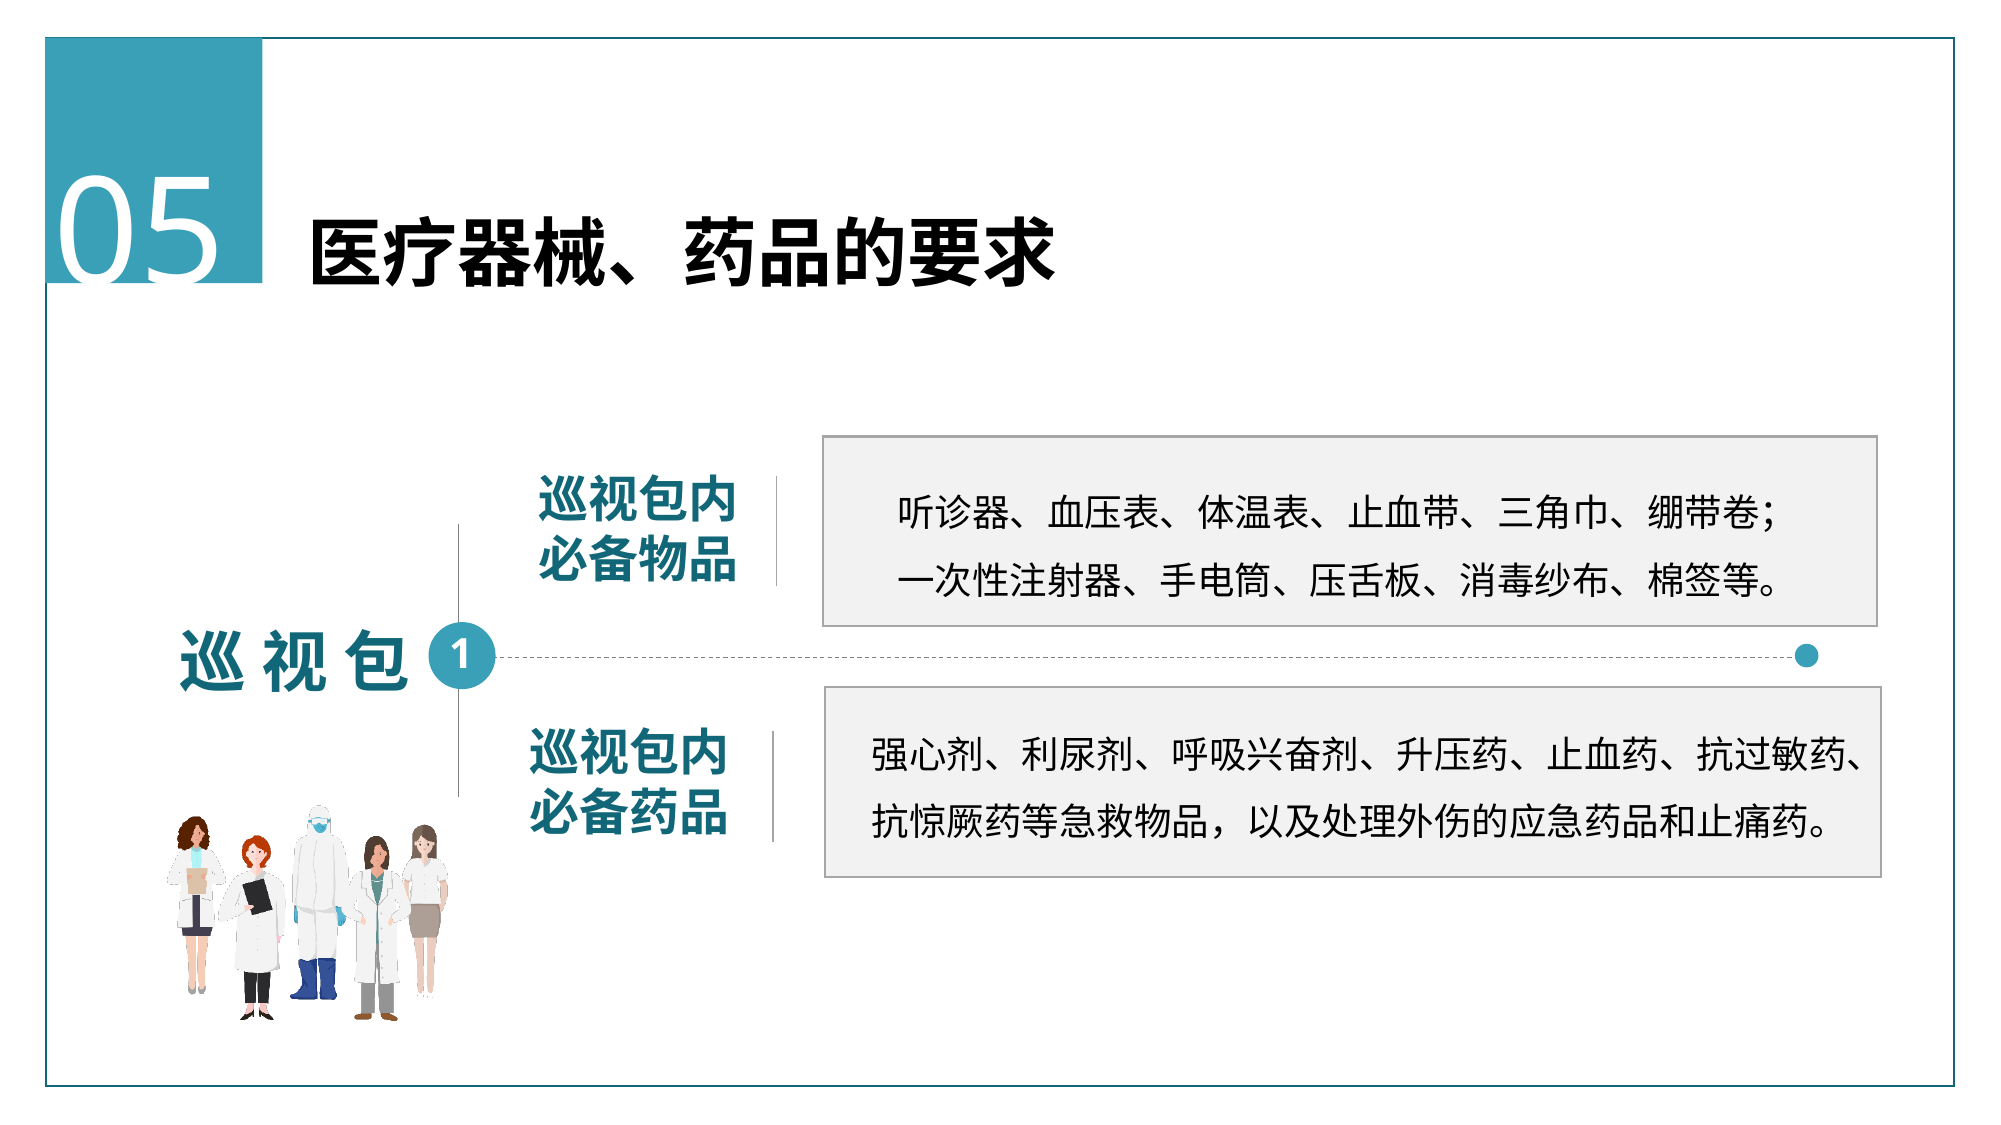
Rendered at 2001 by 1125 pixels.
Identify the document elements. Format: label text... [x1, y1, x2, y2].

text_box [513, 687, 1901, 877]
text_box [428, 619, 537, 690]
text_box [1793, 642, 1820, 669]
text_box 巡 视 包 [164, 612, 426, 690]
text_box 医疗器械、药品的要求 [293, 198, 1073, 304]
text_box [44, 36, 263, 284]
picture [139, 690, 484, 1034]
text_box 05 [38, 126, 240, 322]
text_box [522, 436, 1878, 626]
